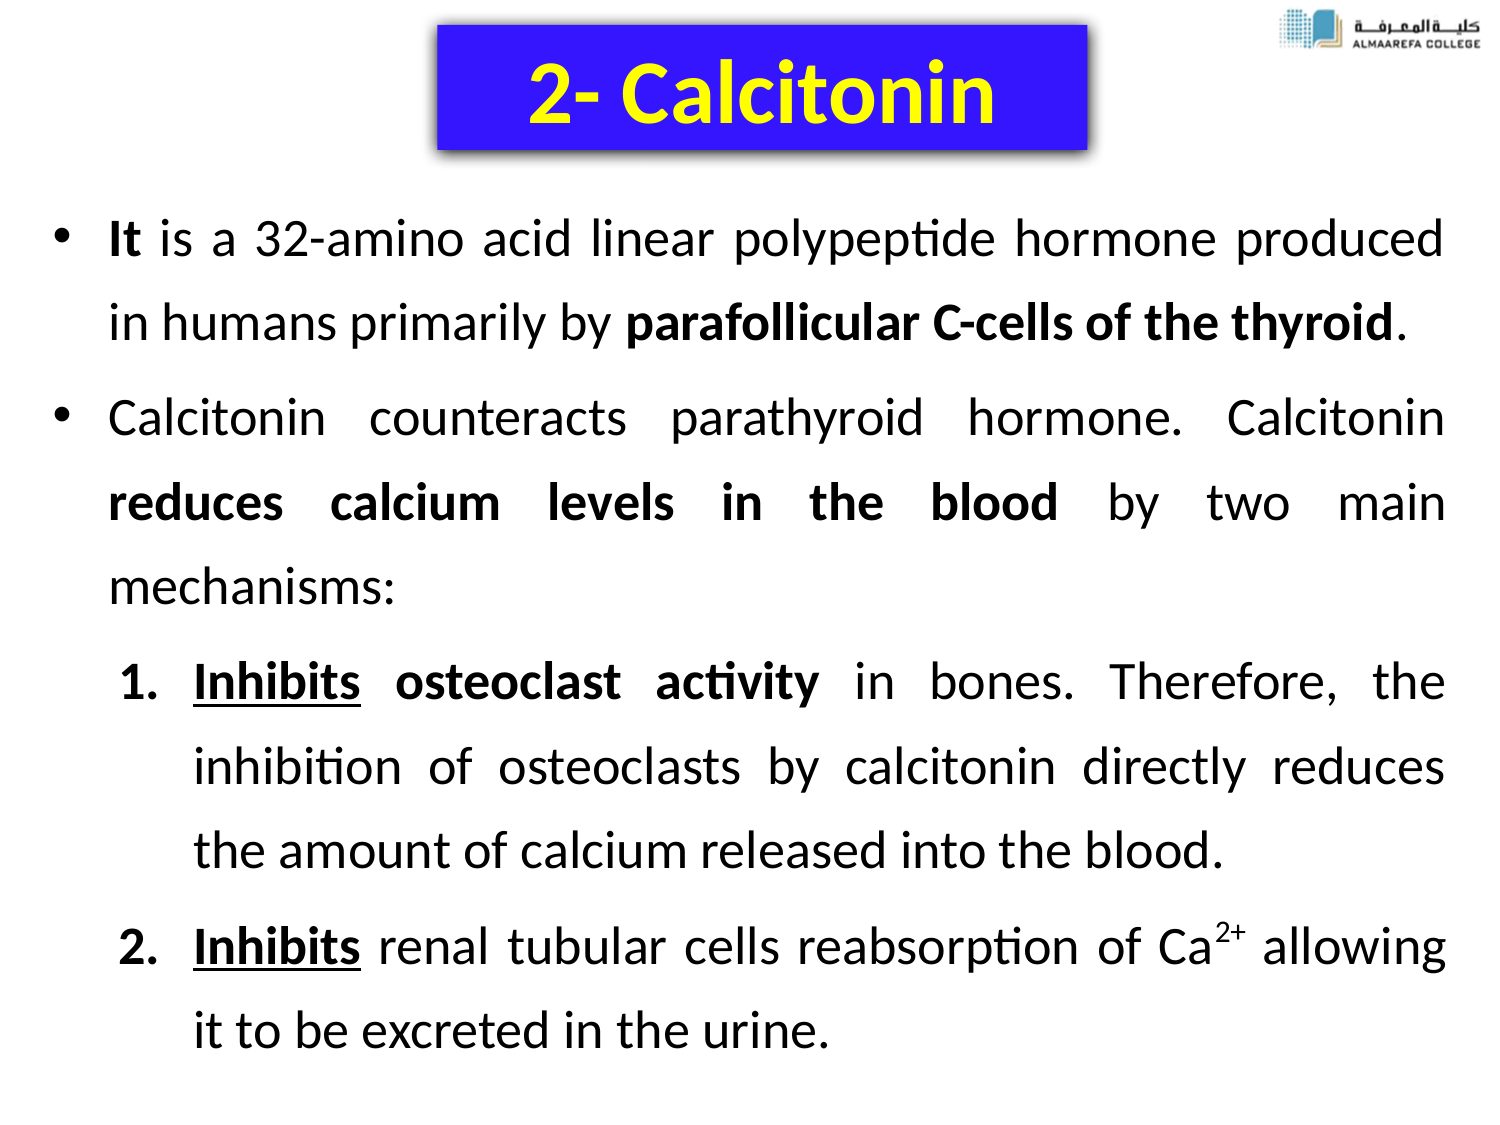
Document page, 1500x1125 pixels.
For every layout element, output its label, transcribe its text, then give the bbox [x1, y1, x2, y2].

list It is a 32-amino acid linear polypeptide hormone produced in humans primarily by parafollicular C-cells of the thyroid. Calcitonin counteracts parathyroid hormone. Calcitonin reduces calcium levels in the blood by two main mechanisms: Inhibits osteoclast activity in bones. Therefore, the inhibition of osteoclasts by calcitonin directly reduces the amount of calcium released into the blood. Inhibits renal tubular cells reabsorption of Ca2+ allowing it to be excreted in the urine. [37, 174, 1463, 1093]
title 2- Calcitonin [437, 24, 1088, 150]
picture [1275, 0, 1485, 65]
